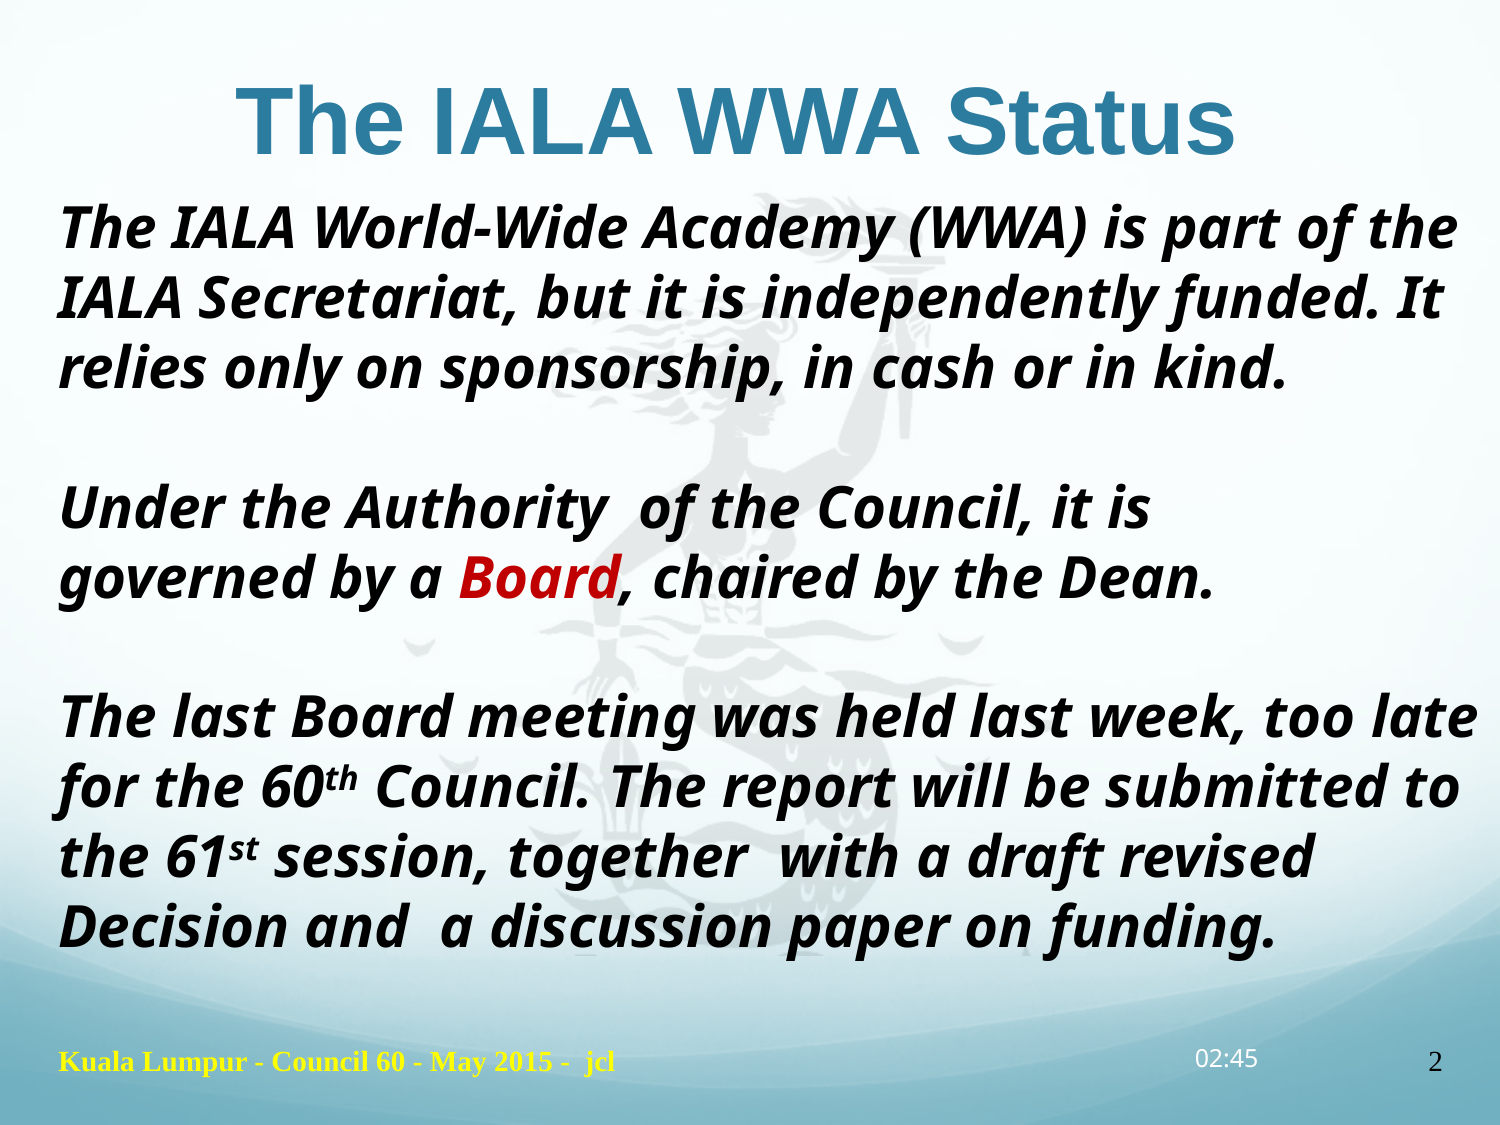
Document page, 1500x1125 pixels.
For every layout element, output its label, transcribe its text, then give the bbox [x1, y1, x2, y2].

text_box The IALA World-Wide Academy (WWA) is part of the IALA Secretariat, but it is independently funded. It relies only on sponsorship, in cash or in kind. Under the Authority of the Council, it is governed by a Board, chaired by the Dean. The last Board meeting was held last week, too late for the 60th Council. The report will be submitted to the 61st session, together with a draft revised Decision and a discussion paper on funding. [43, 112, 1500, 1031]
footer Kuala Lumpur - Council 60 - May 2015 - jcl [43, 1029, 838, 1090]
title The IALA WWA Status [0, 0, 1500, 182]
slide_number 2 [1295, 1029, 1459, 1090]
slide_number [923, 1029, 1274, 1090]
